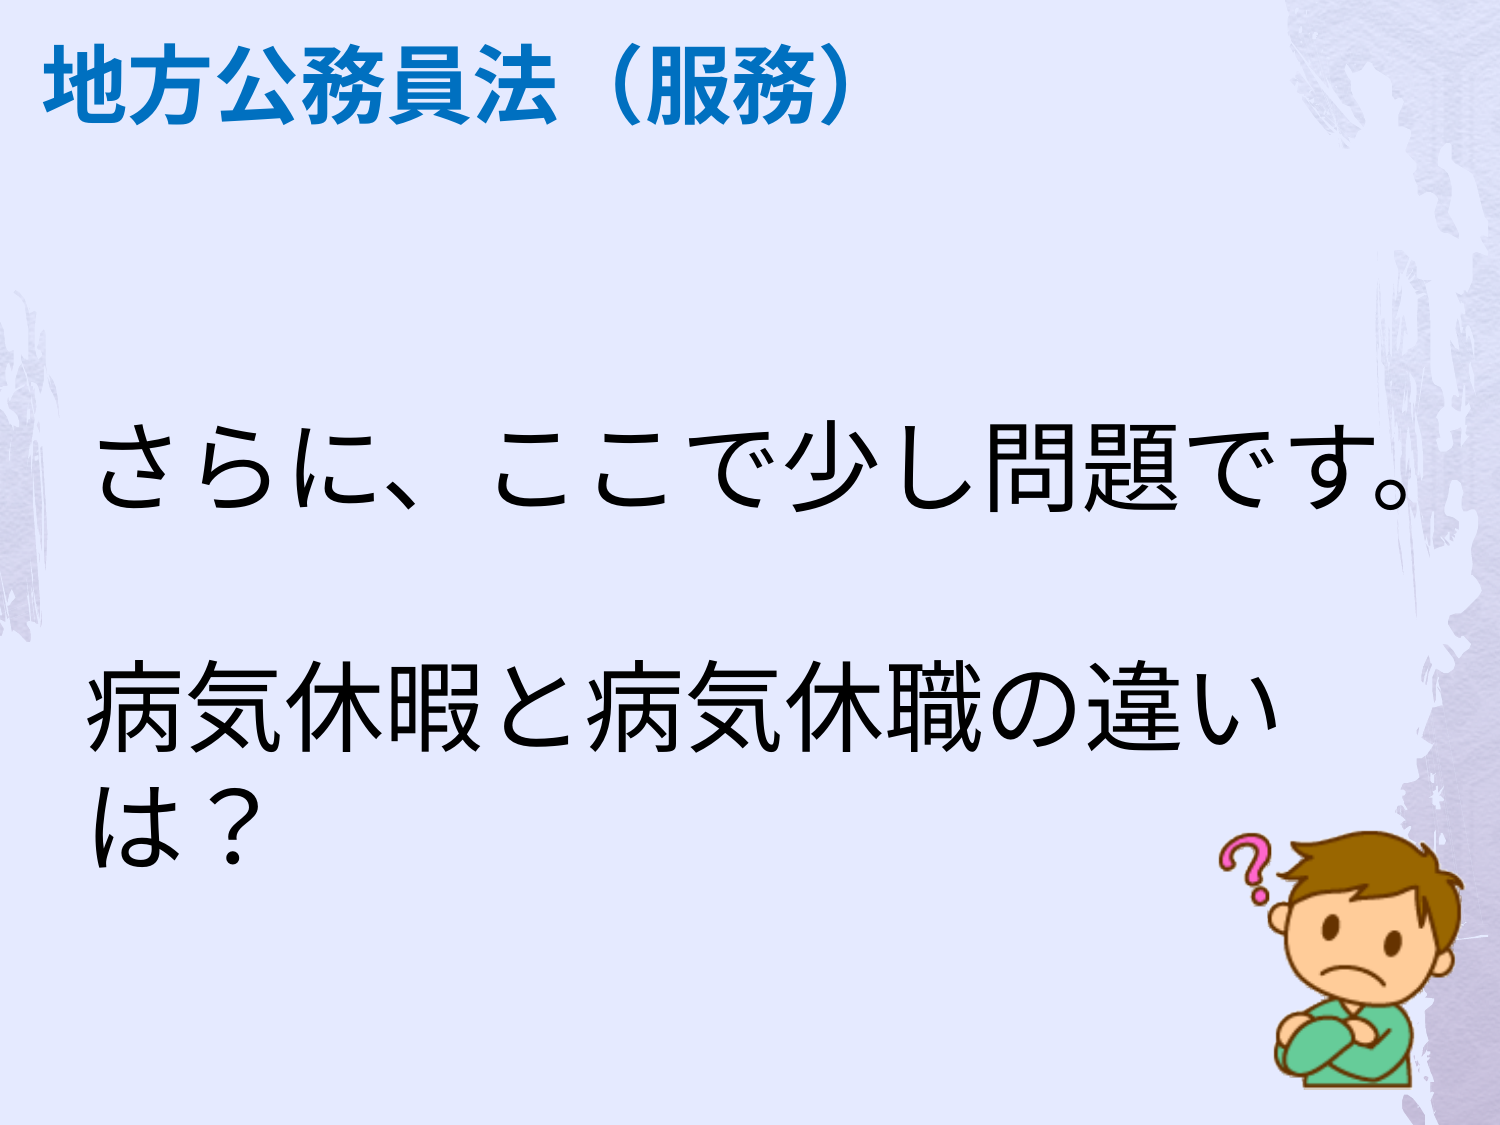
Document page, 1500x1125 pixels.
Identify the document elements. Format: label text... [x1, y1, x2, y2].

text_box 地方公務員法（服務） [41, 30, 1392, 135]
picture [1211, 821, 1472, 1090]
text_box さらに、ここで少し問題です。 病気休暇と病気休職の違いは？ [70, 397, 1442, 1012]
text_box 見てみましょう！ [1201, 812, 1442, 1012]
